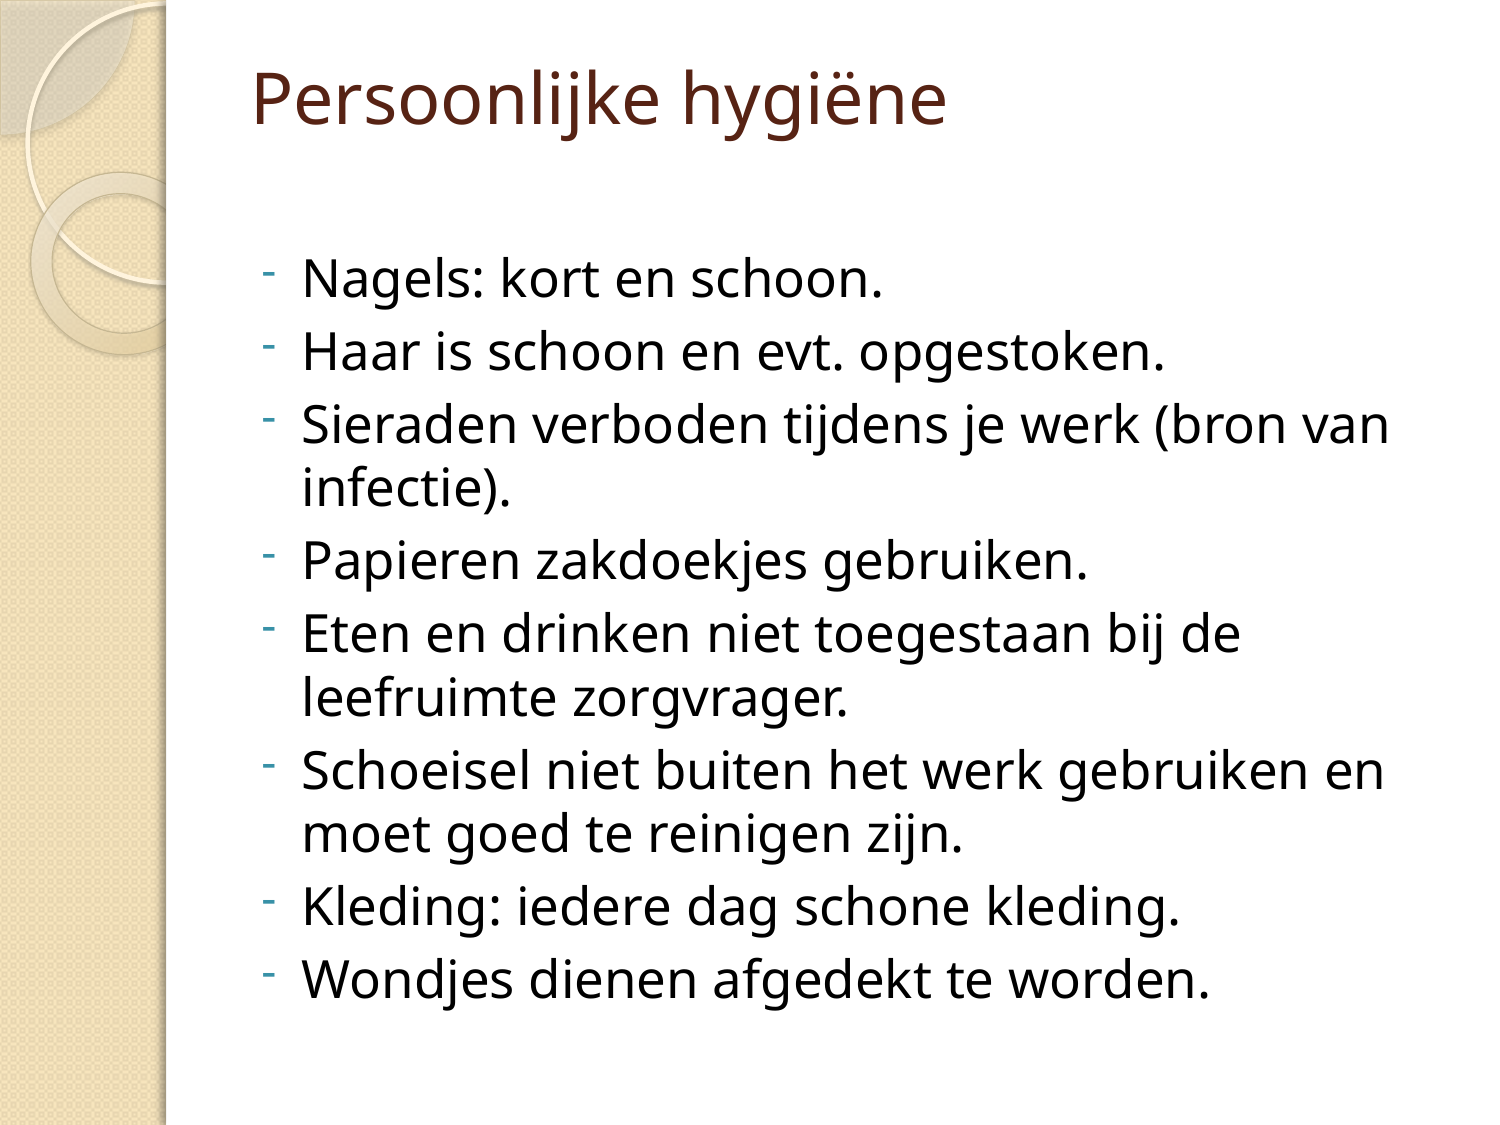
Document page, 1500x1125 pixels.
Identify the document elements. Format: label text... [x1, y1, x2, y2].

list Nagels: kort en schoon. Haar is schoon en evt. opgestoken. Sieraden verboden tijdens je werk (bron van infectie). Papieren zakdoekjes gebruiken. Eten en drinken niet toegestaan bij de leefruimte zorgvrager. Schoeisel niet buiten het werk gebruiken en moet goed te reinigen zijn. Kleding: iedere dag schone kleding. Wondjes dienen afgedekt te worden. [235, 237, 1466, 1025]
title Persoonlijke hygiëne [235, 45, 1466, 233]
